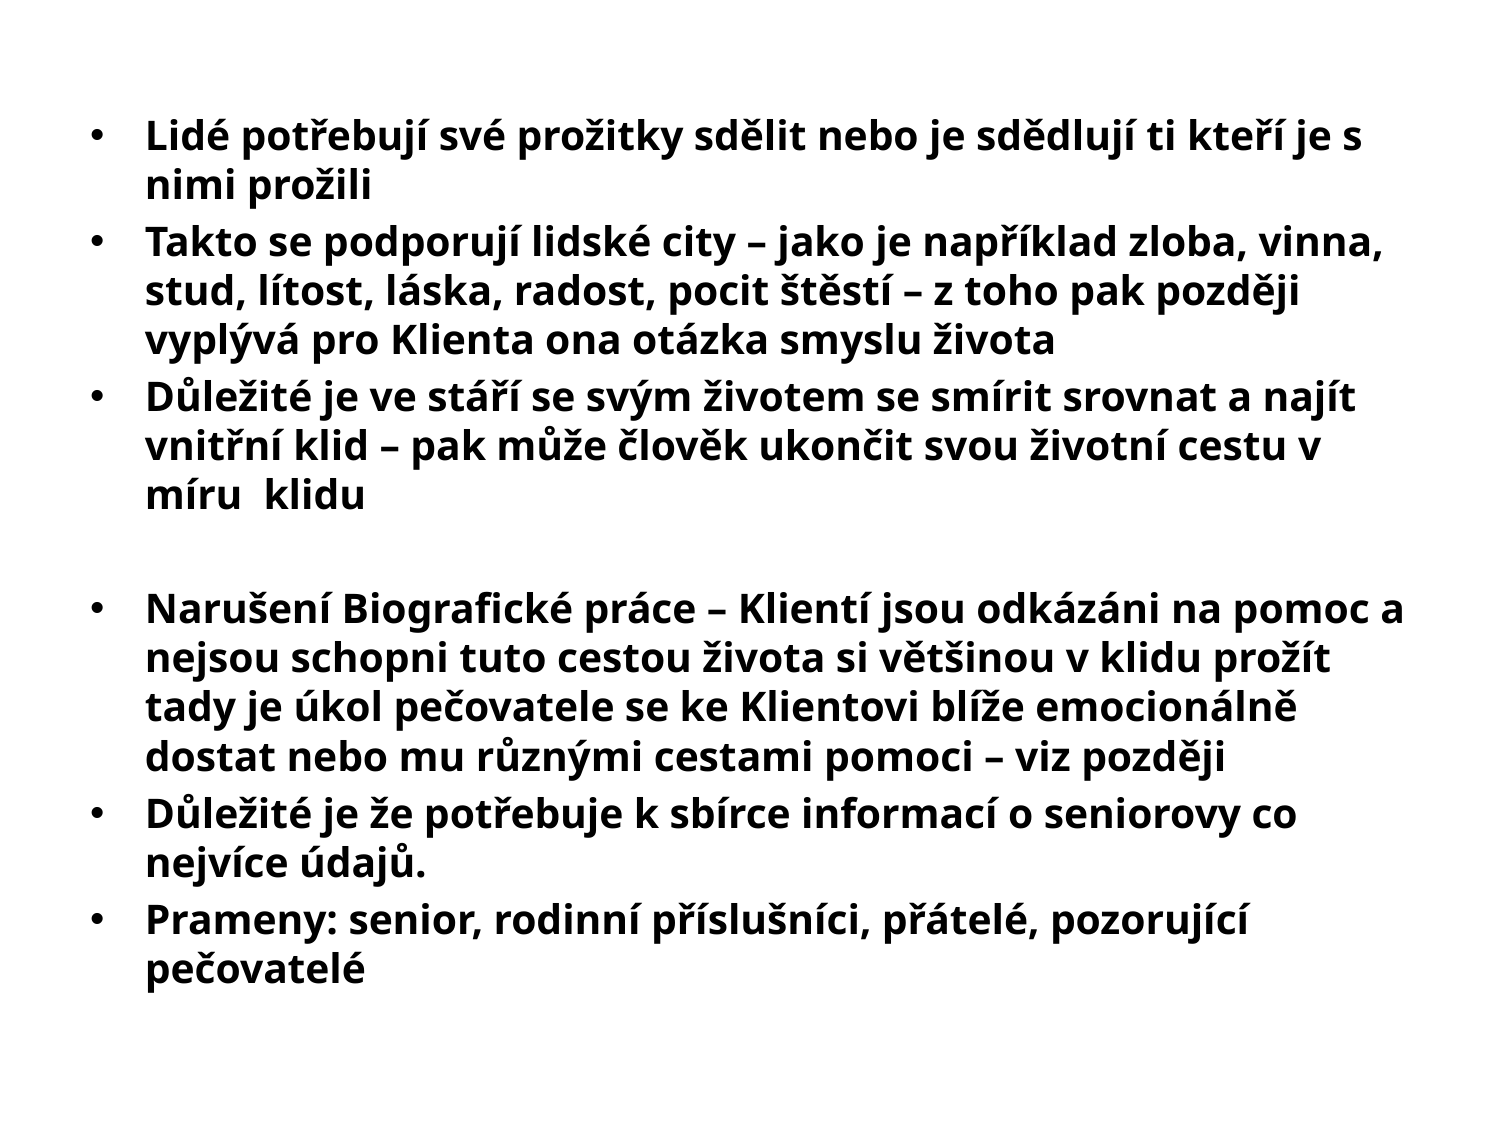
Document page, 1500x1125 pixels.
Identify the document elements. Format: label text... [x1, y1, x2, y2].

list Lidé potřebují své prožitky sdělit nebo je sdědlují ti kteří je s nimi prožili Takto se podporují lidské city – jako je například zloba, vinna, stud, lítost, láska, radost, pocit štěstí – z toho pak později vyplývá pro Klienta ona otázka smyslu života Důležité je ve stáří se svým životem se smírit srovnat a najít vnitřní klid – pak může člověk ukončit svou životní cestu v míru klidu Narušení Biografické práce – Klientí jsou odkázáni na pomoc a nejsou schopni tuto cestou života si většinou v klidu prožít tady je úkol pečovatele se ke Klientovi blíže emocionálně dostat nebo mu různými cestami pomoci – viz později Důležité je že potřebuje k sbírce informací o seniorovy co nejvíce údajů. Prameny: senior, rodinní příslušníci, přátelé, pozorující pečovatelé [75, 101, 1425, 1005]
